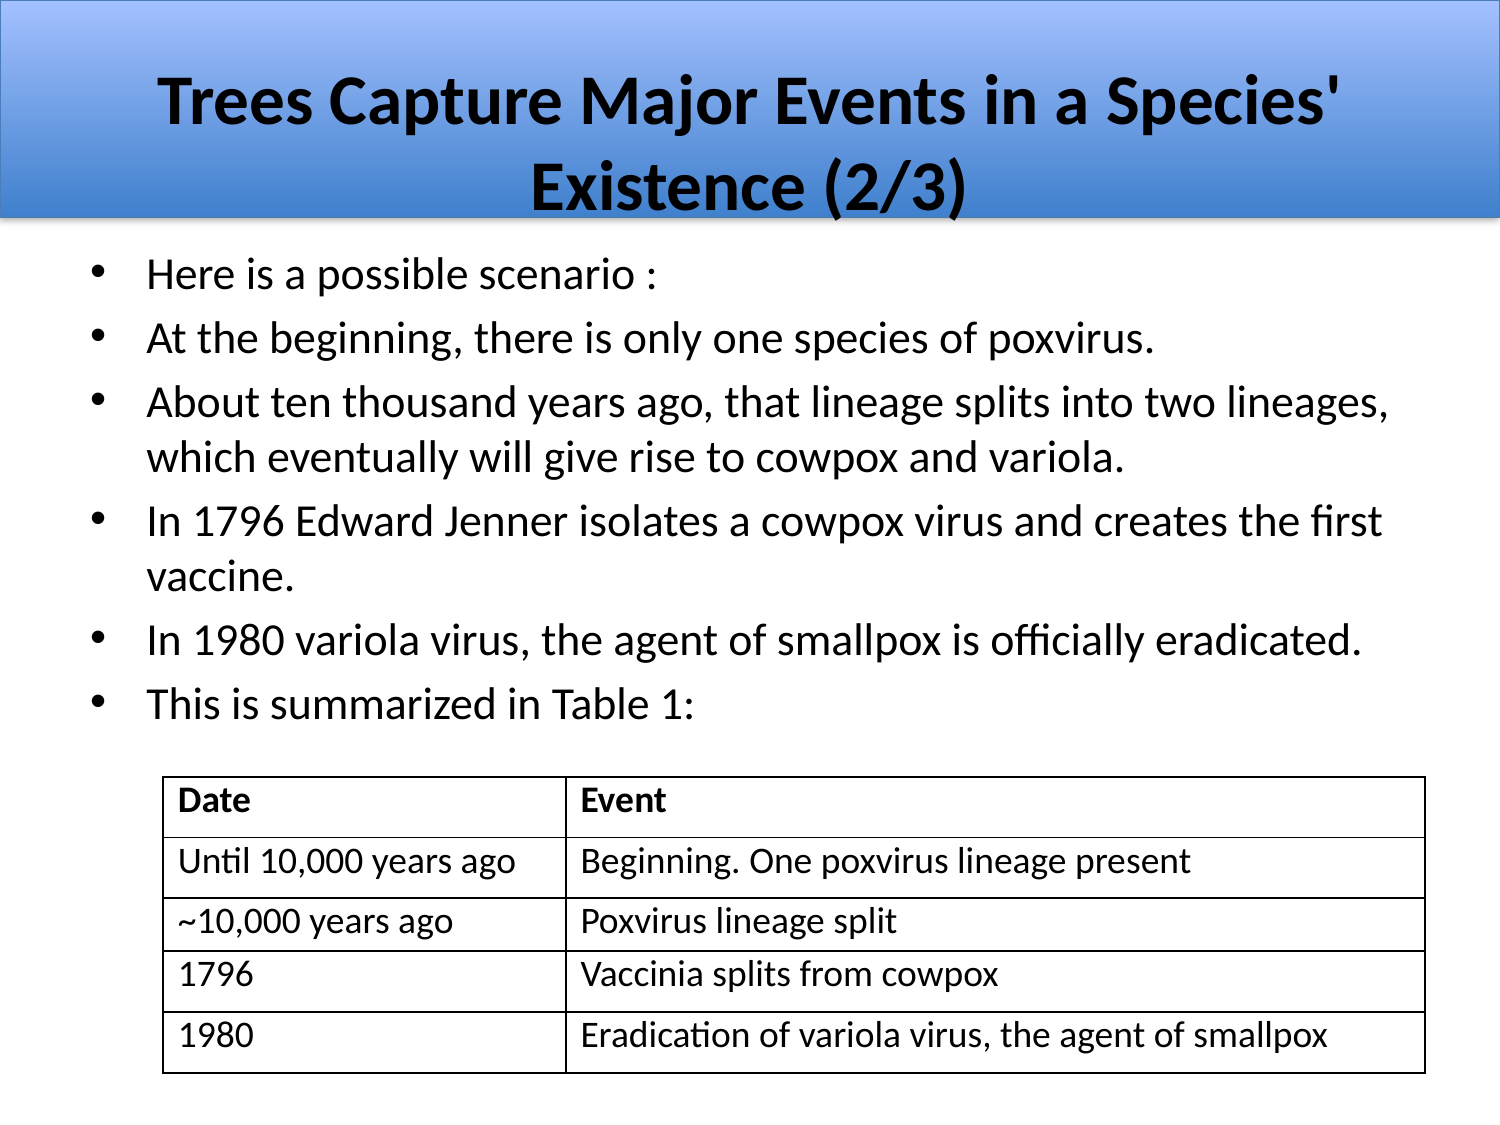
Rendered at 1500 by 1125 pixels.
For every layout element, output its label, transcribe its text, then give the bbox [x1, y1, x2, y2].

table_cell Beginning. One poxvirus lineage present [567, 838, 1424, 897]
table_cell Eradication of variola virus, the agent of smallpox [567, 1013, 1424, 1072]
table_cell Until 10,000 years ago [164, 838, 565, 897]
table_cell Poxvirus lineage split [567, 899, 1424, 950]
table_cell 1796 [164, 952, 565, 1011]
table_header Date [164, 778, 565, 837]
table_header Event [567, 778, 1424, 837]
table_cell ~10,000 years ago [164, 899, 565, 950]
title Trees Capture Major Events in a Species' Existence (2/3) [75, 45, 1425, 233]
table_cell Vaccinia splits from cowpox [567, 952, 1424, 1011]
list Here is a possible scenario : At the beginning, there is only one species of poxvirus. About ten thousand years ago, that lineage splits into two lineages, which eventually will give rise to cowpox and variola. In 1796 Edward Jenner isolates a cowpox virus and creates the first vaccine. In 1980 variola virus, the agent of smallpox is officially eradicated. This is summarized in Table 1: [75, 235, 1475, 759]
table_cell 1980 [164, 1013, 565, 1072]
